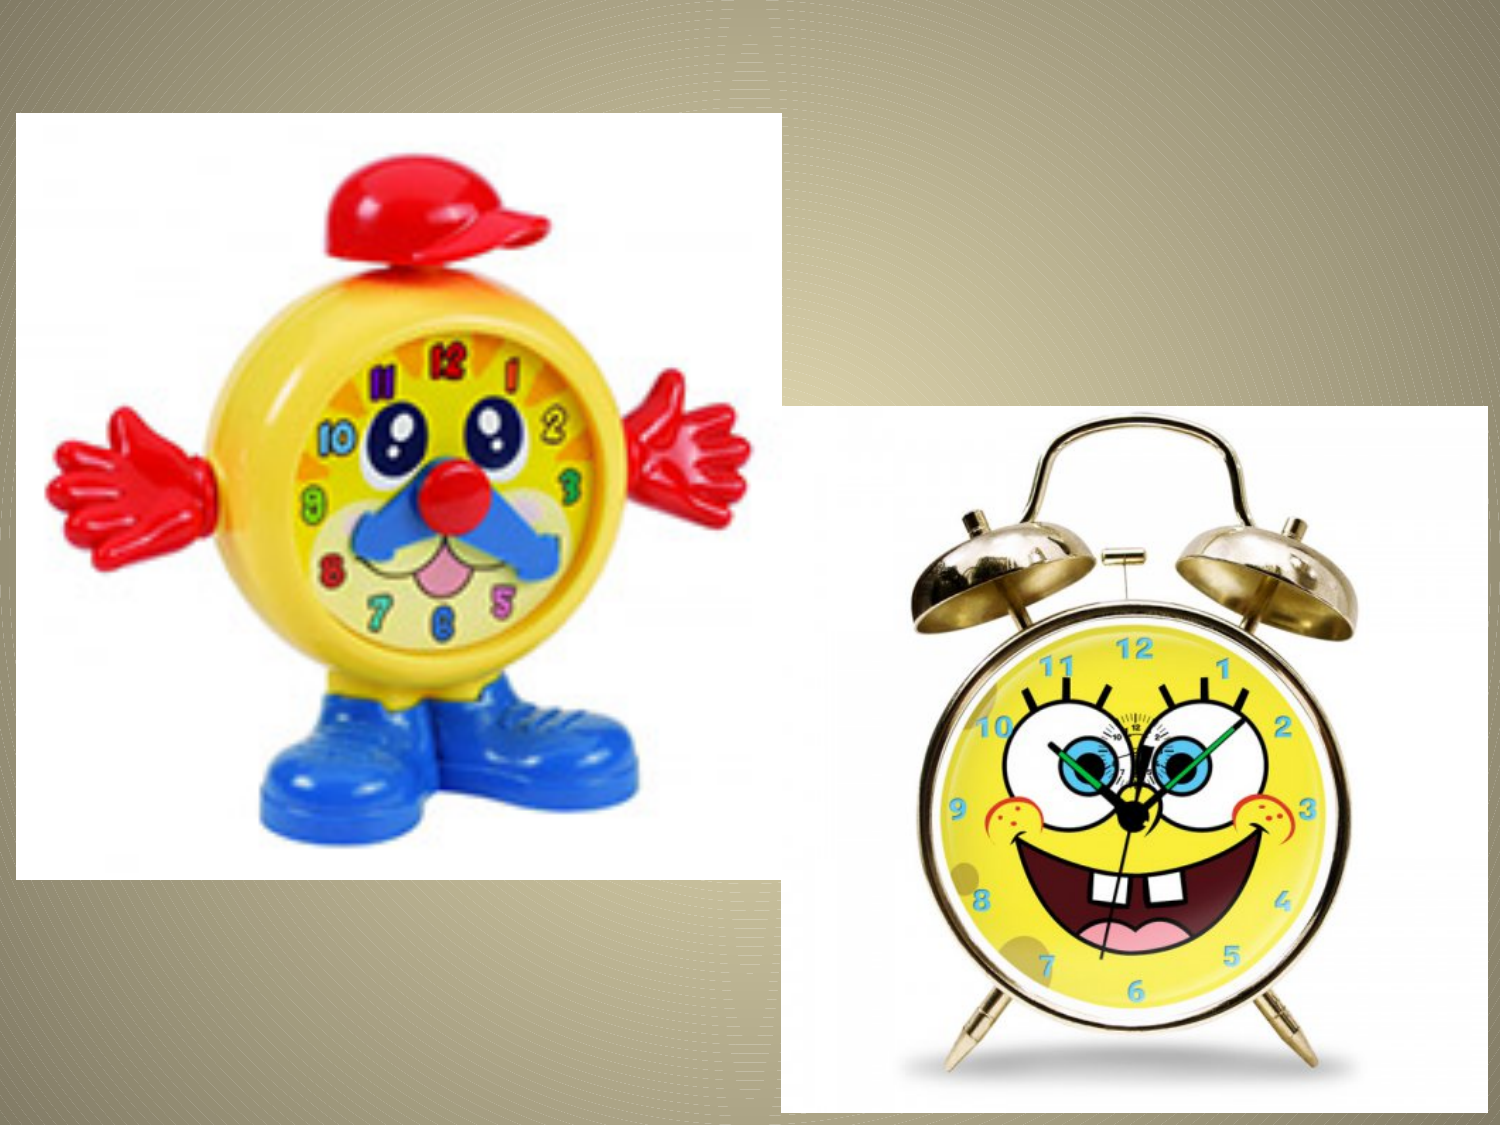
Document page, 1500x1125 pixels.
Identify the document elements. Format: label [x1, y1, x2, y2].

picture [15, 113, 1488, 1113]
